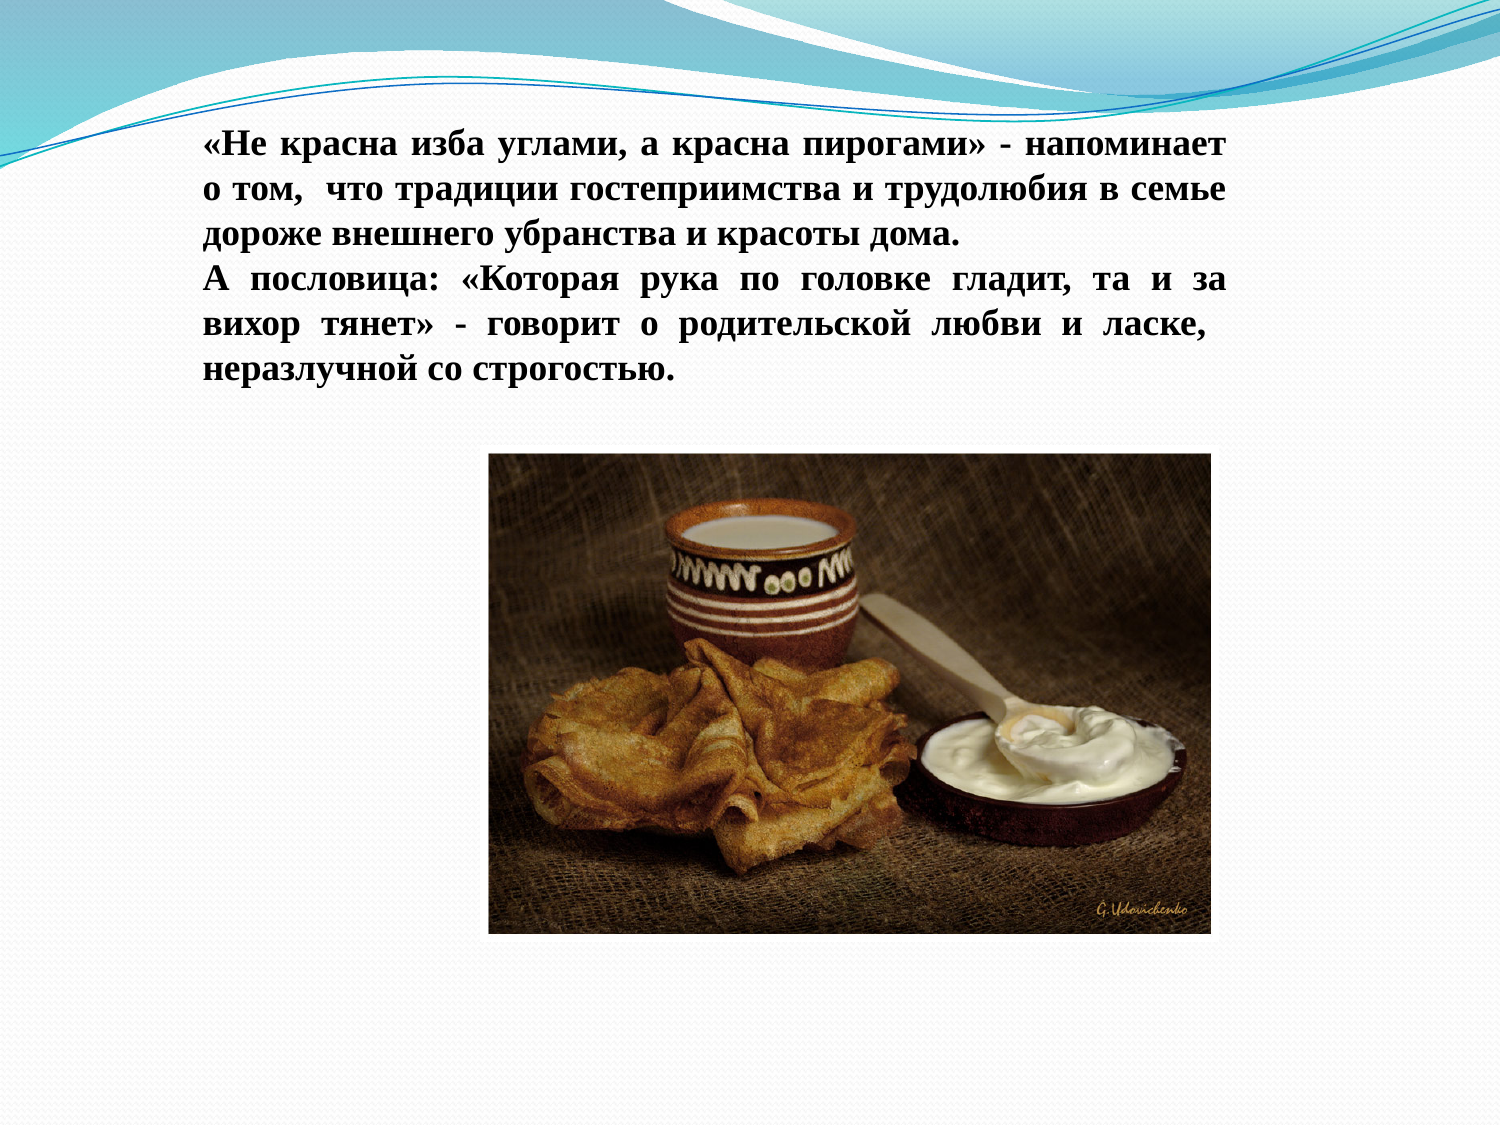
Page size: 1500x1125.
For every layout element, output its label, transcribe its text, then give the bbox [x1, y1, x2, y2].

text_box «Не красна изба углами, а красна пирогами» - напоминает о том, что традиции гостеприимства и трудолюбия в семье дороже внешнего убранства и красоты дома. А пословица: «Которая рука по головке гладит, та и за вихор тянет» - говорит о родительской любви и ласке, неразлучной со строгостью. [187, 110, 1243, 1086]
picture [480, 445, 1219, 942]
